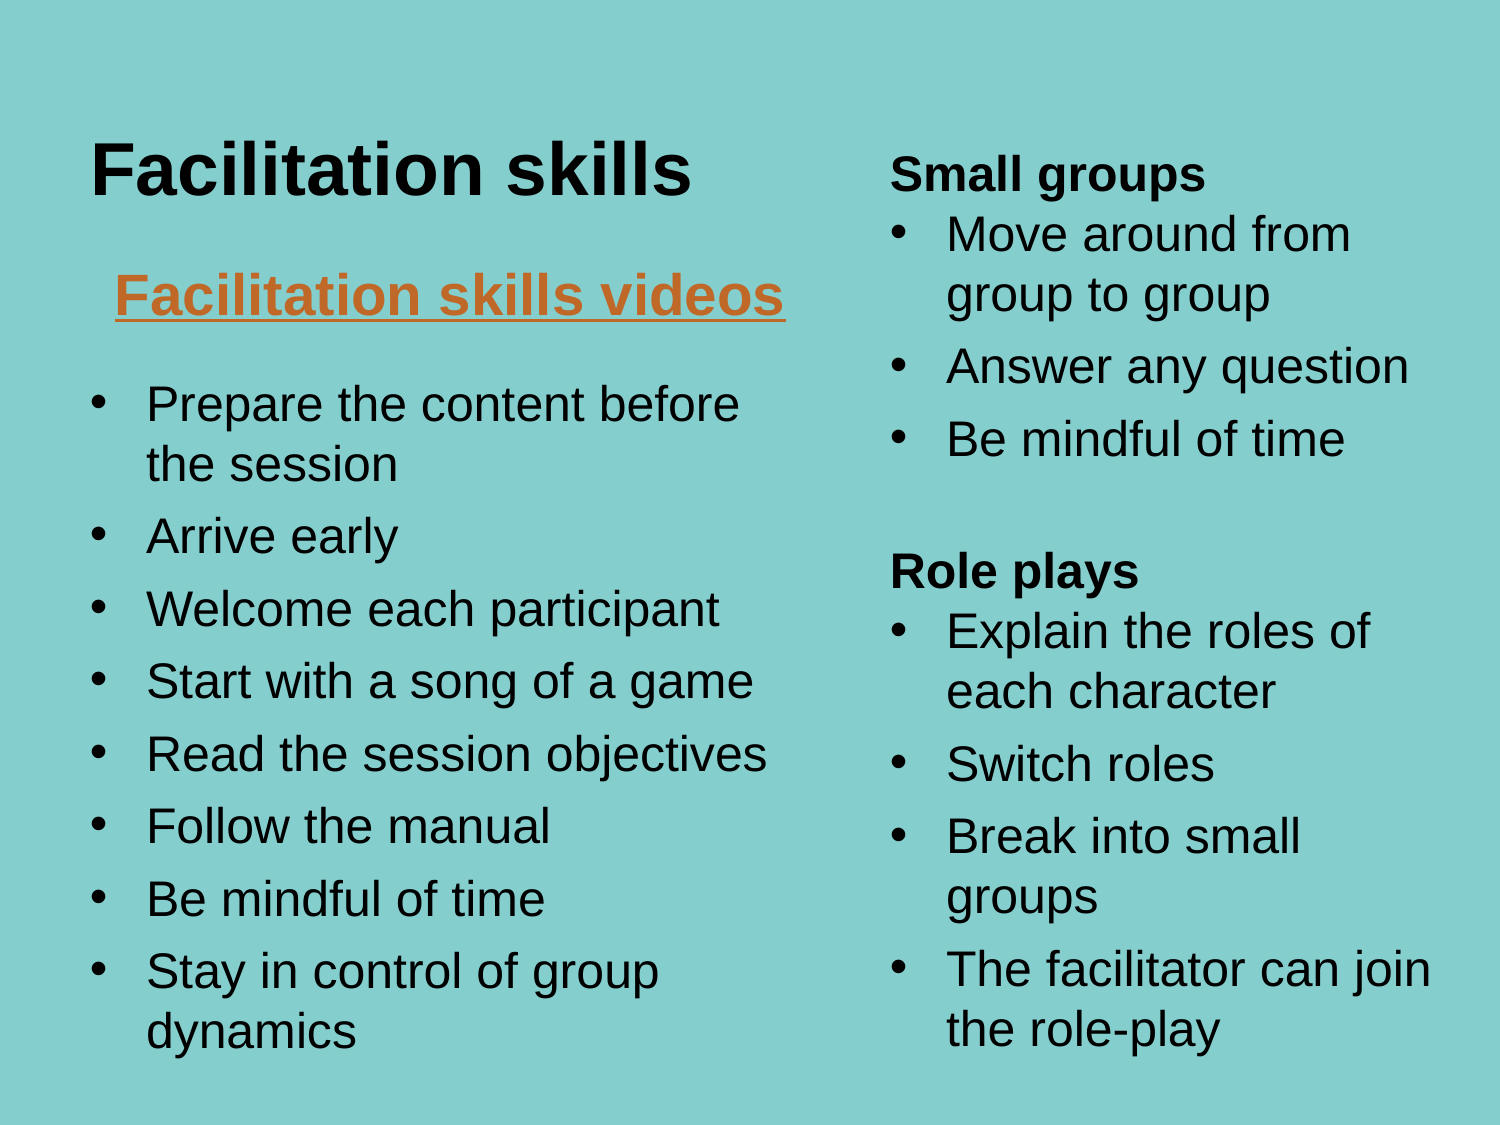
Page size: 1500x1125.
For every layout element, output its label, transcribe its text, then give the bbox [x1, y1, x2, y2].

text_box Small groups Move around from group to group Answer any question Be mindful of time Role plays Explain the roles of each character Switch roles Break into small groups The facilitator can join the role-play [874, 133, 1463, 1064]
title Facilitation skills [75, 112, 1438, 313]
text_box Facilitation skills videos [99, 249, 874, 335]
text_box Prepare the content before the session Arrive early Welcome each participant Start with a song of a game Read the session objectives Follow the manual Be mindful of time Stay in control of group dynamics [75, 363, 800, 1066]
